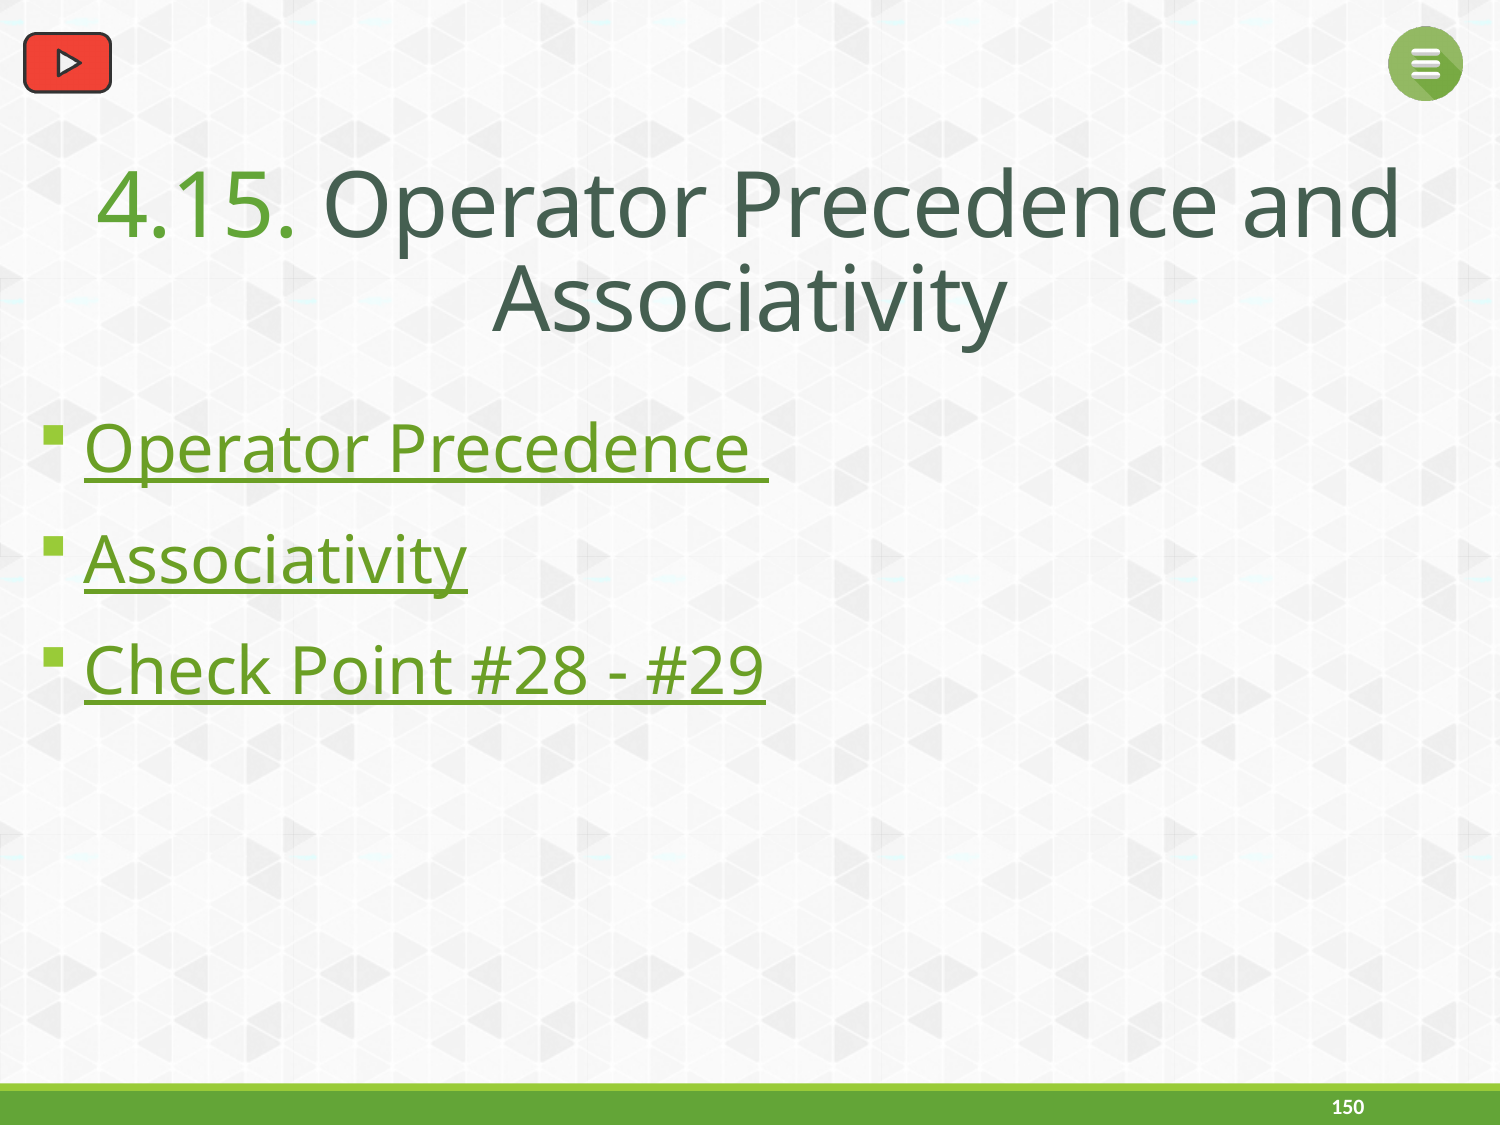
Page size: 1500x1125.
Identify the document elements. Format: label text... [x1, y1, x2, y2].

list Operator Precedence Associativity Check Point #28 - #29 [23, 399, 1476, 1078]
picture [0, 0, 1500, 1083]
slide_number 150 [1218, 1090, 1380, 1121]
title 4.15. Operator Precedence and Associativity [23, 112, 1476, 399]
